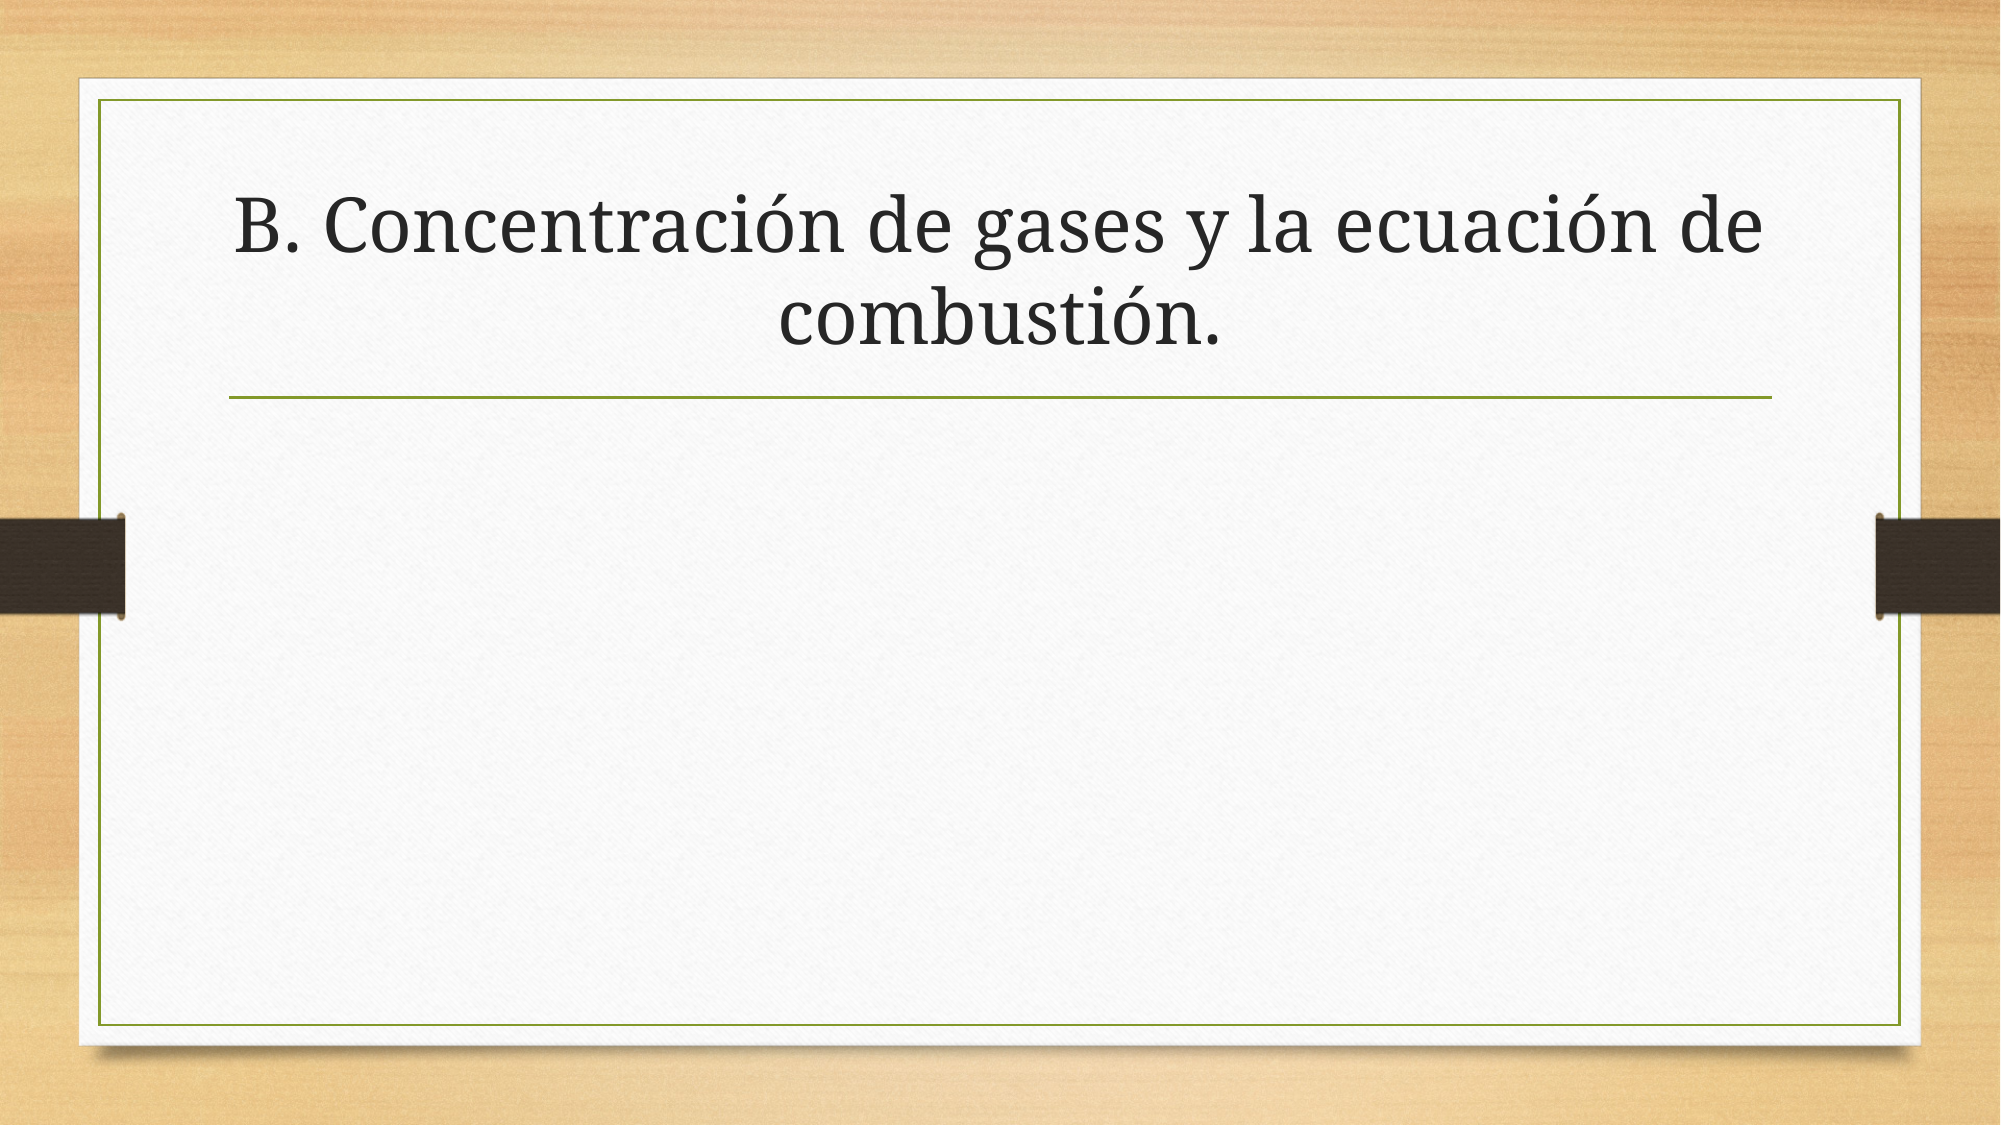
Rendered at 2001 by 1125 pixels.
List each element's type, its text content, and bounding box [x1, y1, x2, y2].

picture [0, 0, 2001, 1125]
title B. Concentración de gases y la ecuación de combustión. [212, 161, 1788, 375]
